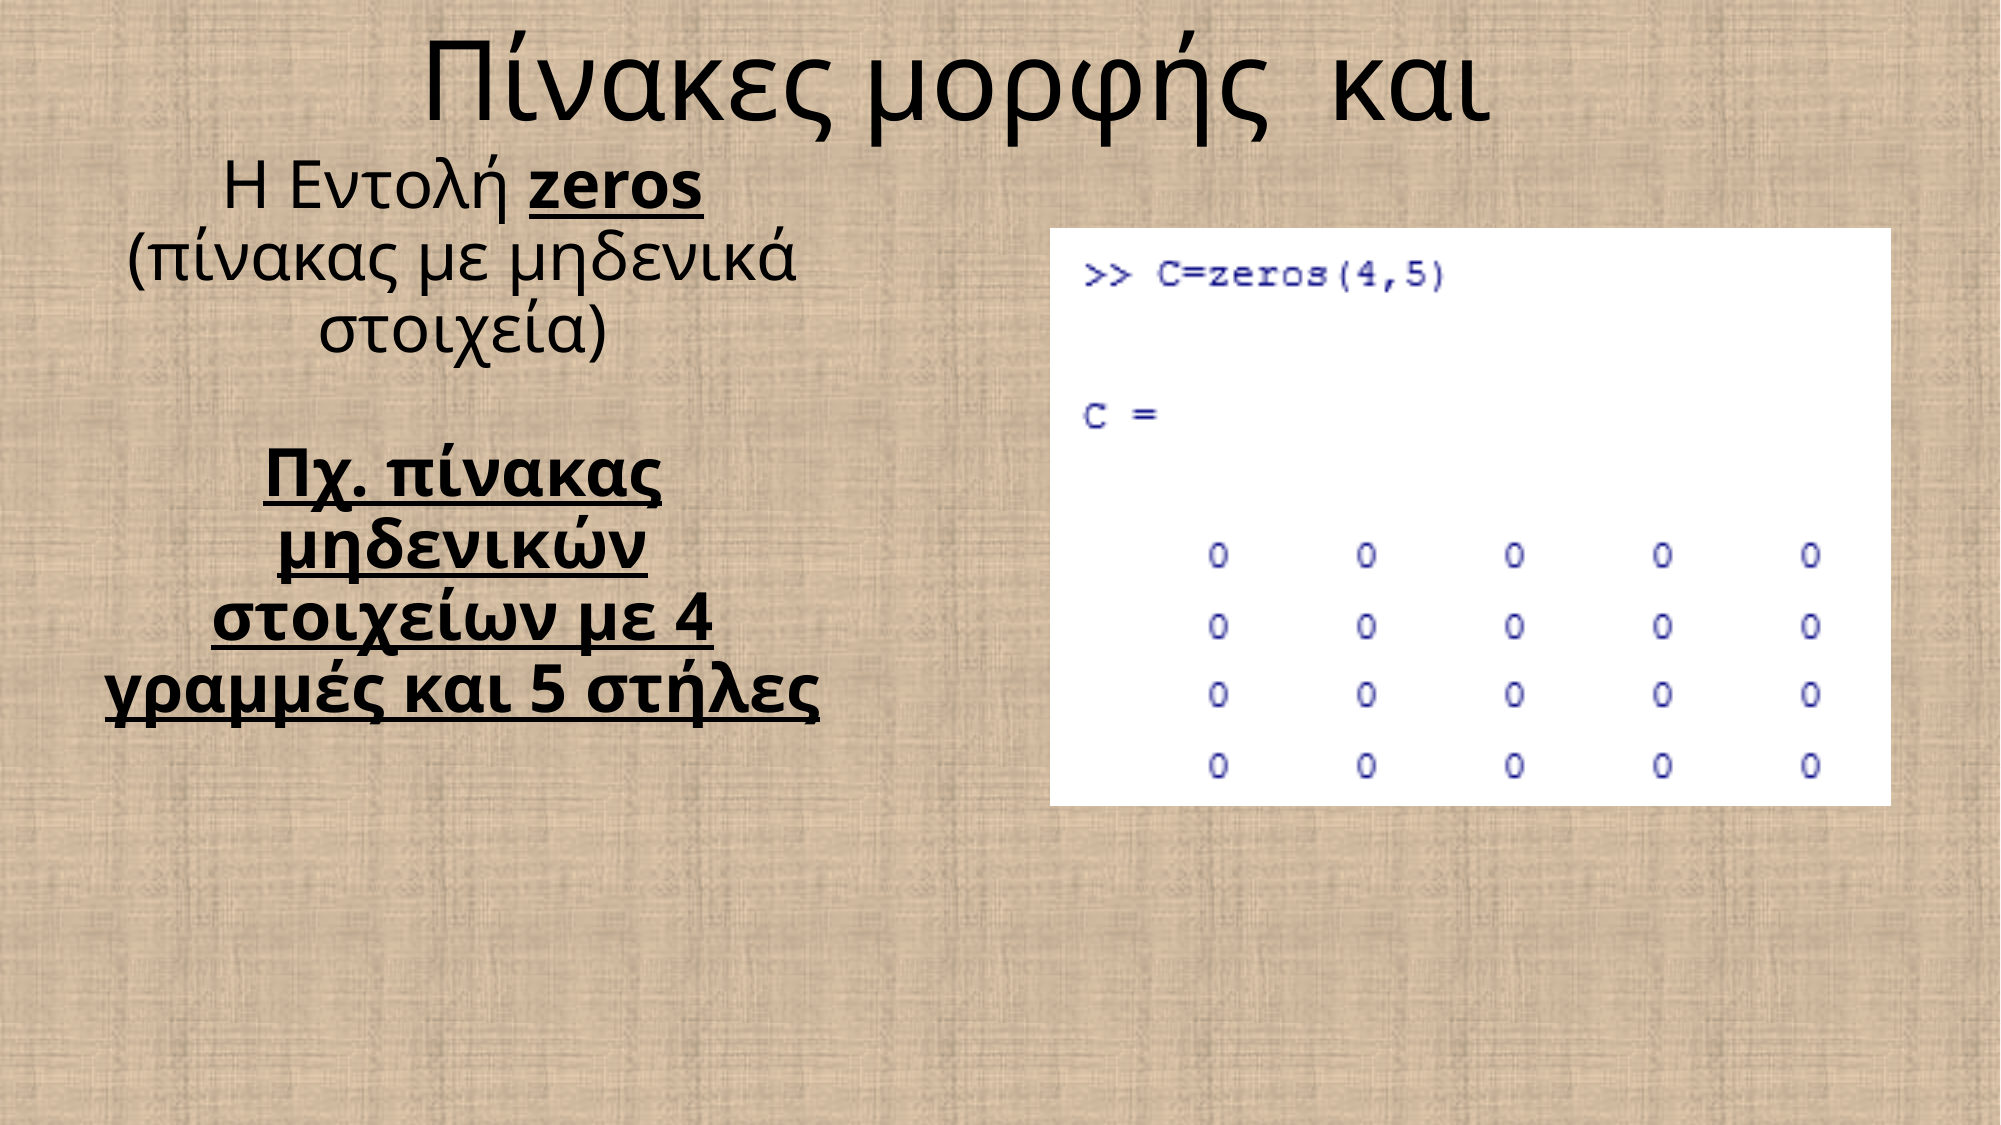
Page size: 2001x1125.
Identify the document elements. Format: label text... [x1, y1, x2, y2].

text_box Η Εντολή zeros (πίνακας με μηδενικά στοιχεία) Πχ. πίνακας μηδενικών στοιχείων με 4 γραμμές και 5 στήλες [87, 327, 838, 806]
picture [1049, 228, 1891, 806]
